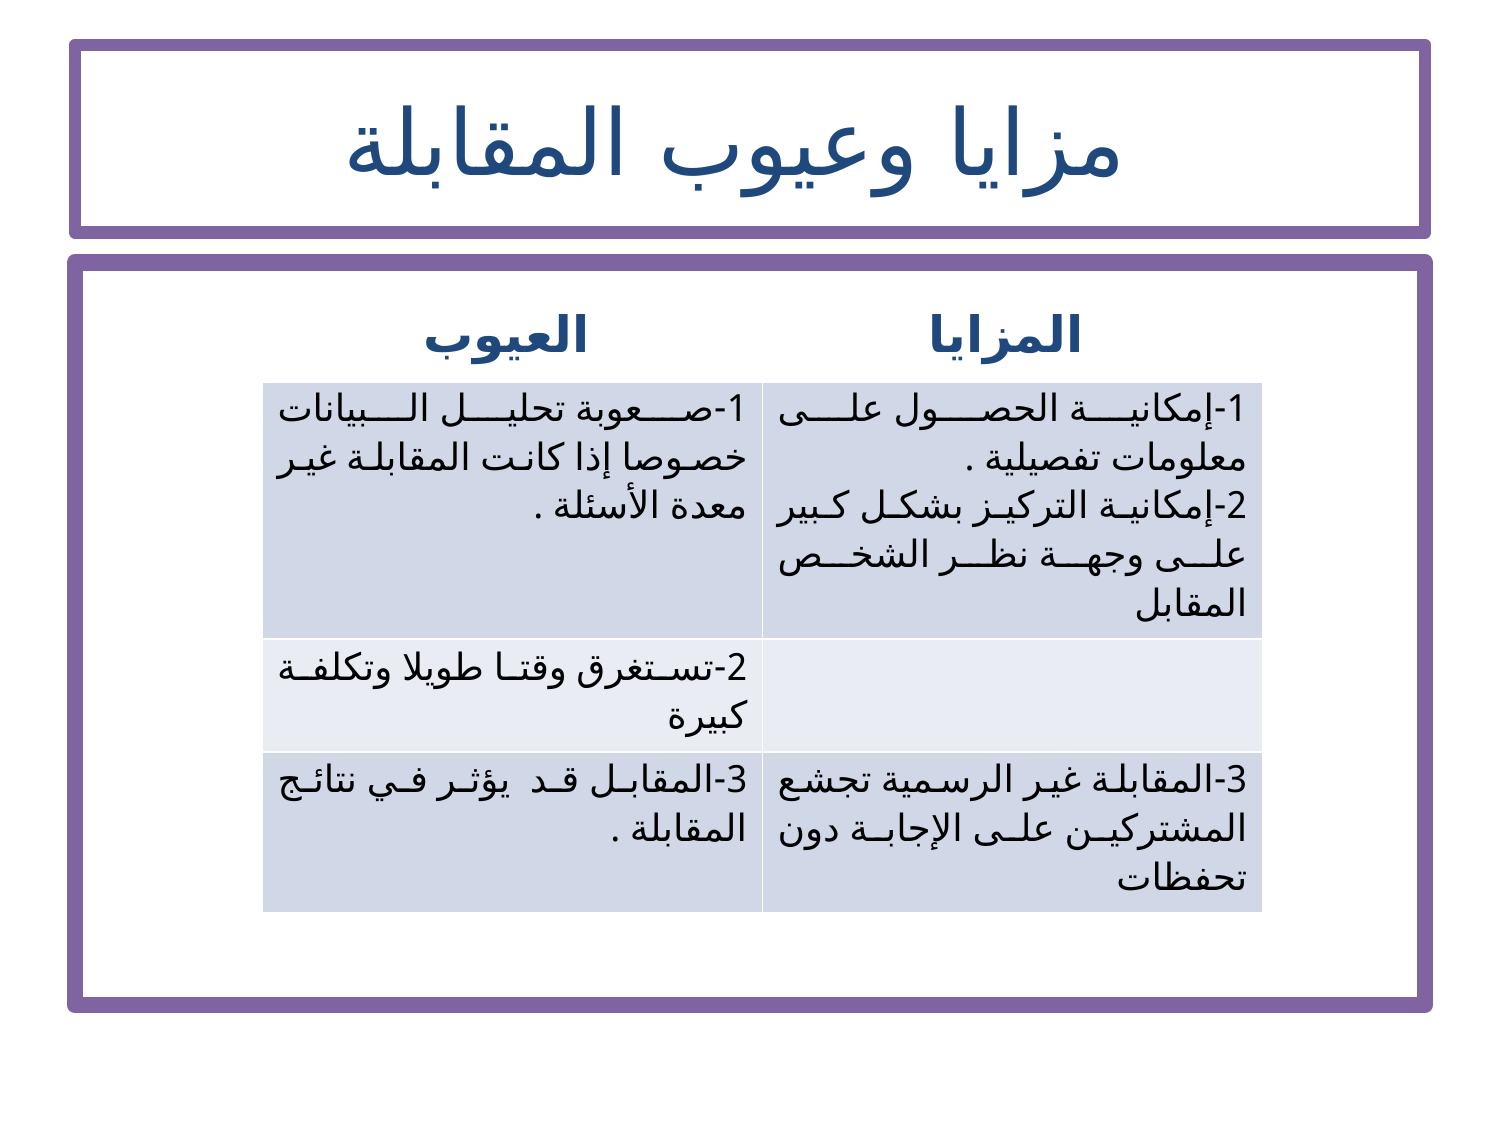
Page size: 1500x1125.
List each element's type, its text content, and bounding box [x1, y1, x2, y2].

table_cell 3-المقابل قد يؤثر في نتائج المقابلة . [263, 753, 762, 912]
title مزايا وعيوب المقابلة [75, 45, 1425, 233]
table_cell 3-المقابلة غير الرسمية تجشع المشتركين على الإجابة دون تحفظات [763, 753, 1262, 912]
list [75, 262, 1425, 1005]
table_cell 2-تستغرق وقتا طويلا وتكلفة كبيرة [263, 640, 762, 751]
table_header المزايا [763, 301, 1262, 378]
table_header العيوب [263, 301, 762, 378]
table_cell 1-إمكانية الحصول على معلومات تفصيلية . 2-إمكانية التركيز بشكل كبير على وجهة نظر الشخص المقابل [763, 383, 1262, 638]
table_cell 1-صعوبة تحليل البيانات خصوصا إذا كانت المقابلة غير معدة الأسئلة . [263, 383, 762, 638]
table_cell [763, 640, 1262, 751]
